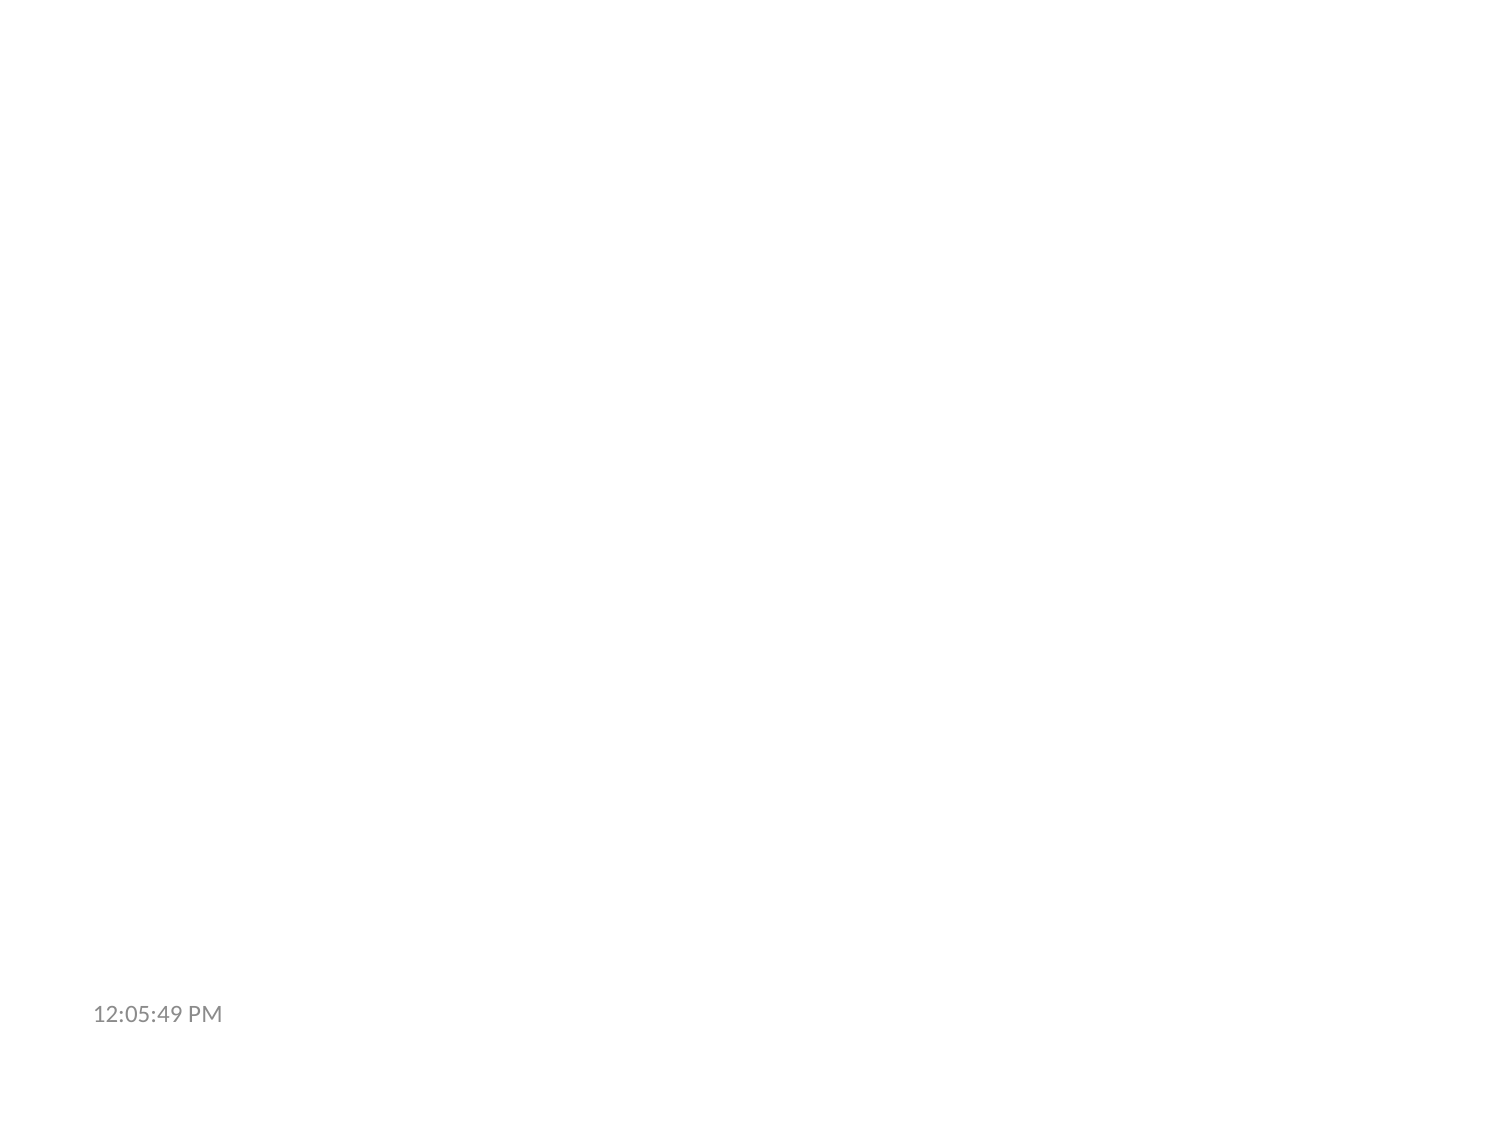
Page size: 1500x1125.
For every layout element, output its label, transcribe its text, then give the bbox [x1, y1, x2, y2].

text_box 3:35:09 PM [77, 982, 428, 1043]
